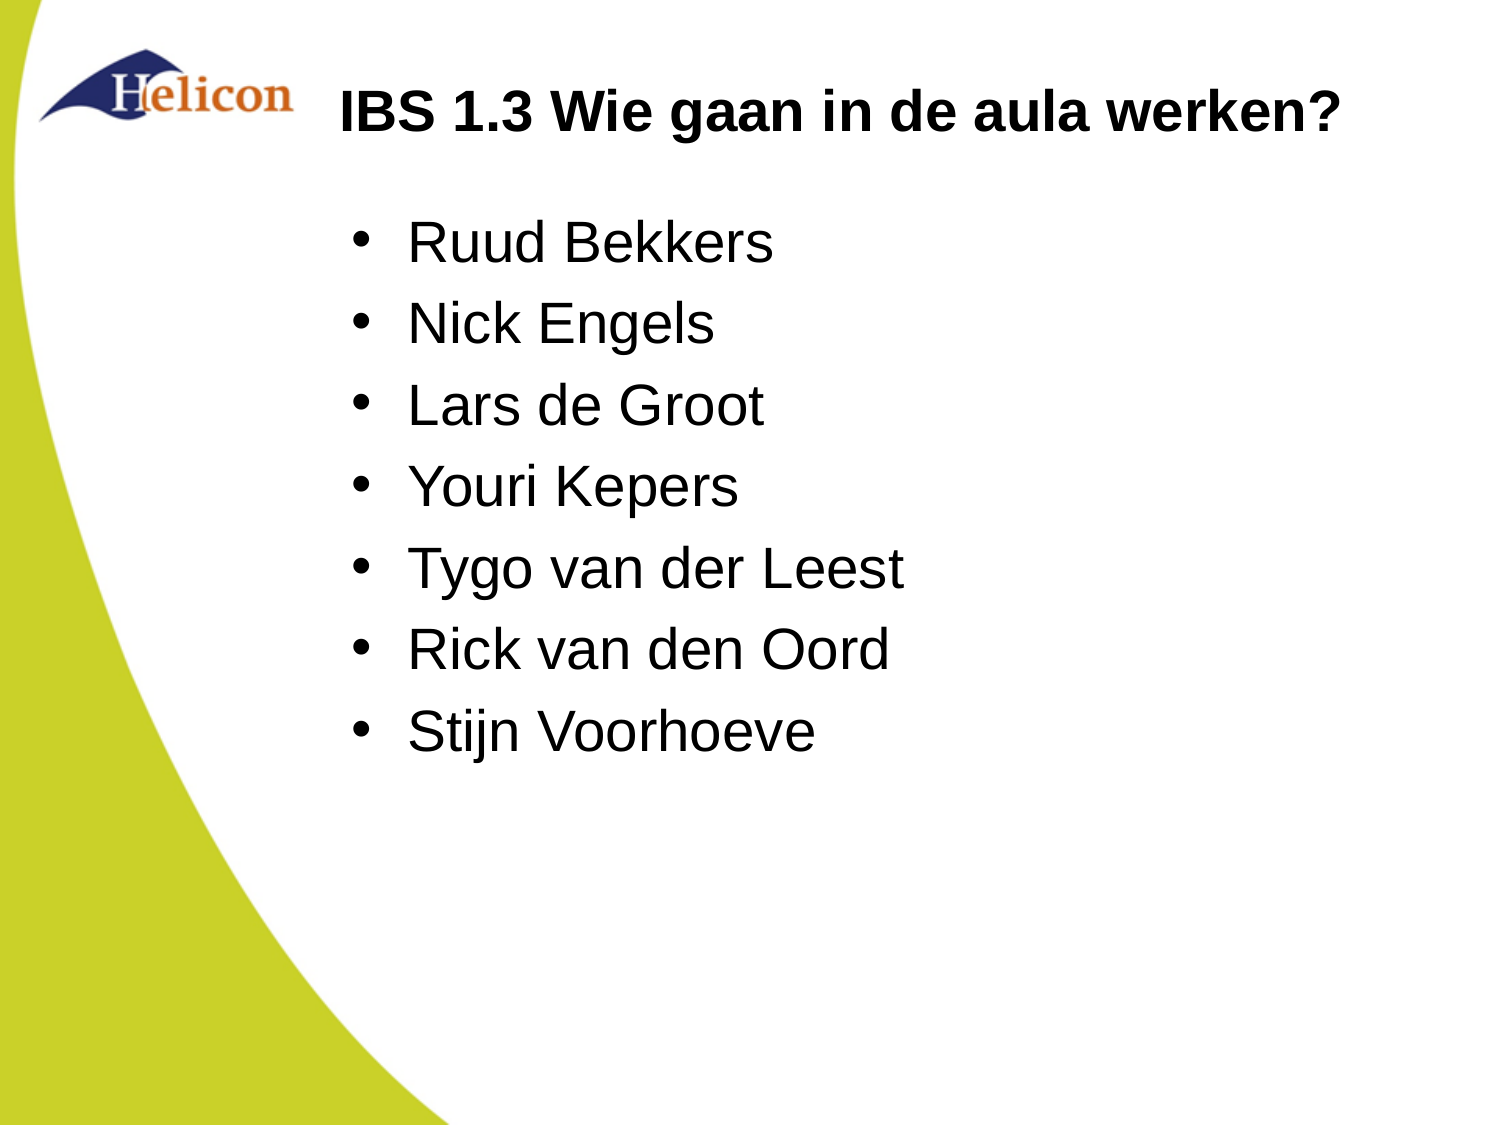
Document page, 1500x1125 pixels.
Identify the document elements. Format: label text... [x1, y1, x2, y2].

list Ruud Bekkers Nick Engels Lars de Groot Youri Kepers Tygo van der Leest Rick van den Oord Stijn Voorhoeve [336, 196, 1425, 1005]
picture [0, 0, 1500, 1125]
title IBS 1.3 Wie gaan in de aula werken? [324, 54, 1415, 161]
